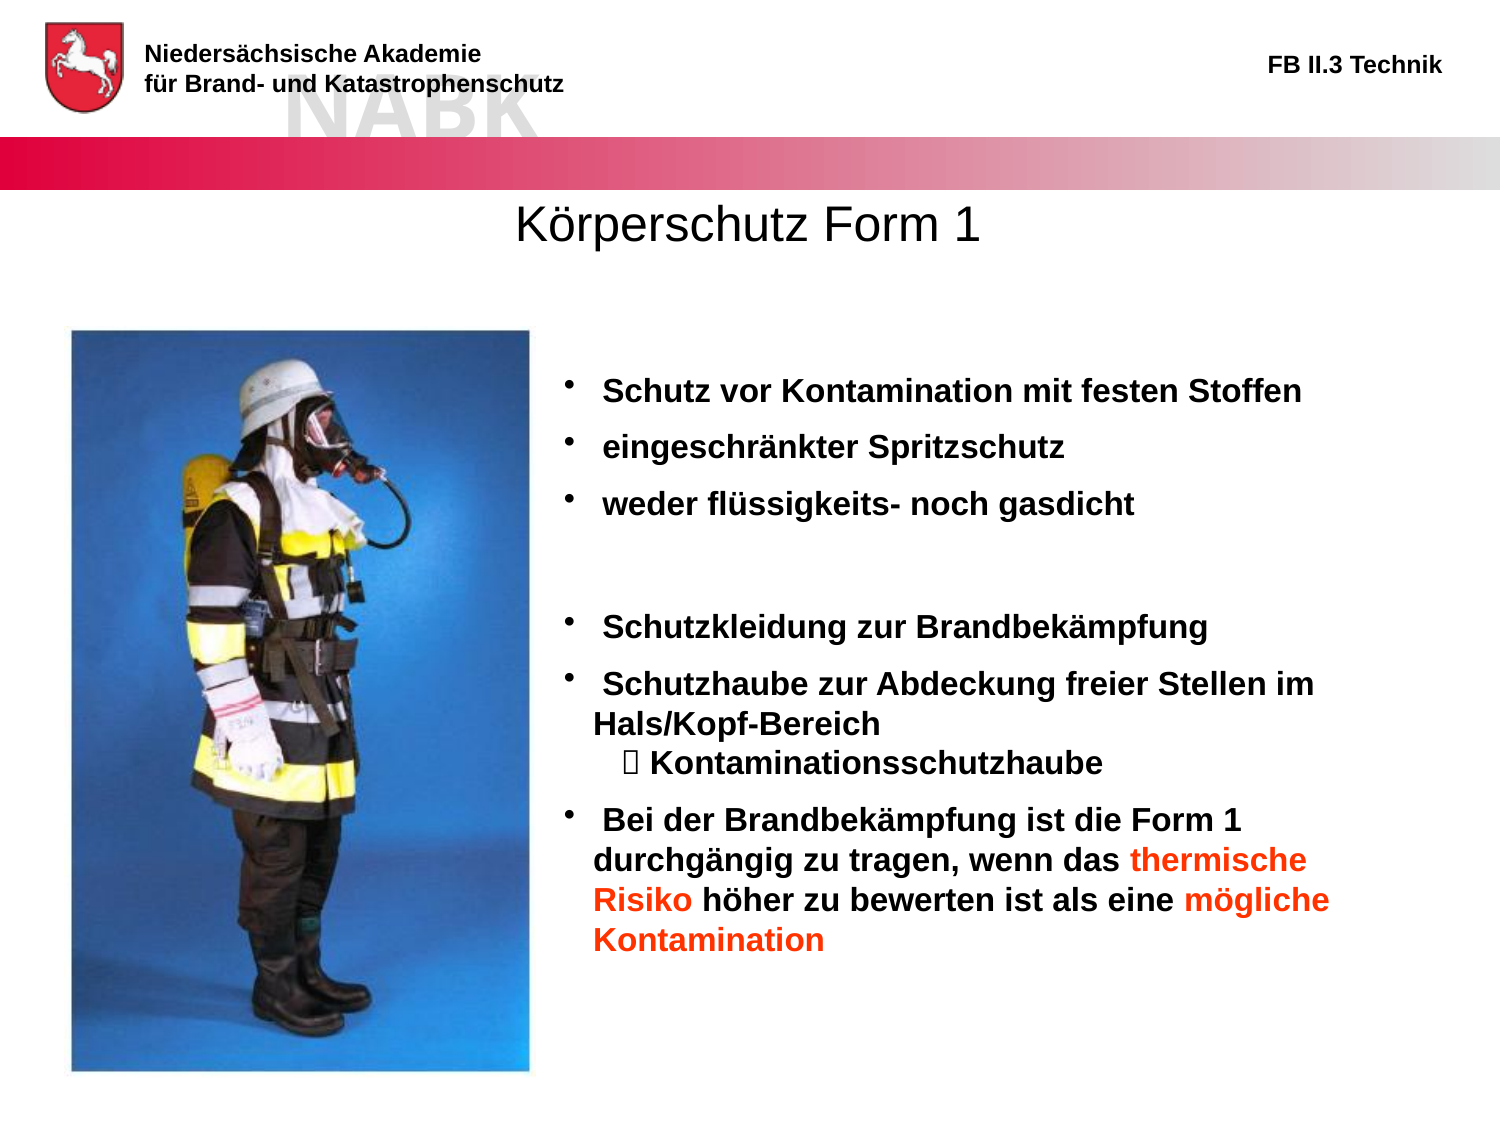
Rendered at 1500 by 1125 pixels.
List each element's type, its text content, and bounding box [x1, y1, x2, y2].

text_box Schutzkleidung zur Brandbekämpfung Schutzhaube zur Abdeckung freier Stellen im Hals/Kopf-Bereich  Kontaminationsschutzhaube Bei der Brandbekämpfung ist die Form 1 durchgängig zu tragen, wenn das thermische Risiko höher zu bewerten ist als eine mögliche Kontamination [549, 597, 1365, 966]
text_box Körperschutz Form 1 [250, 184, 1247, 260]
picture [45, 22, 124, 114]
picture [64, 326, 536, 1078]
text_box Schutz vor Kontamination mit festen Stoffen eingeschränkter Spritzschutz weder flüssigkeits- noch gasdicht [549, 361, 1365, 530]
